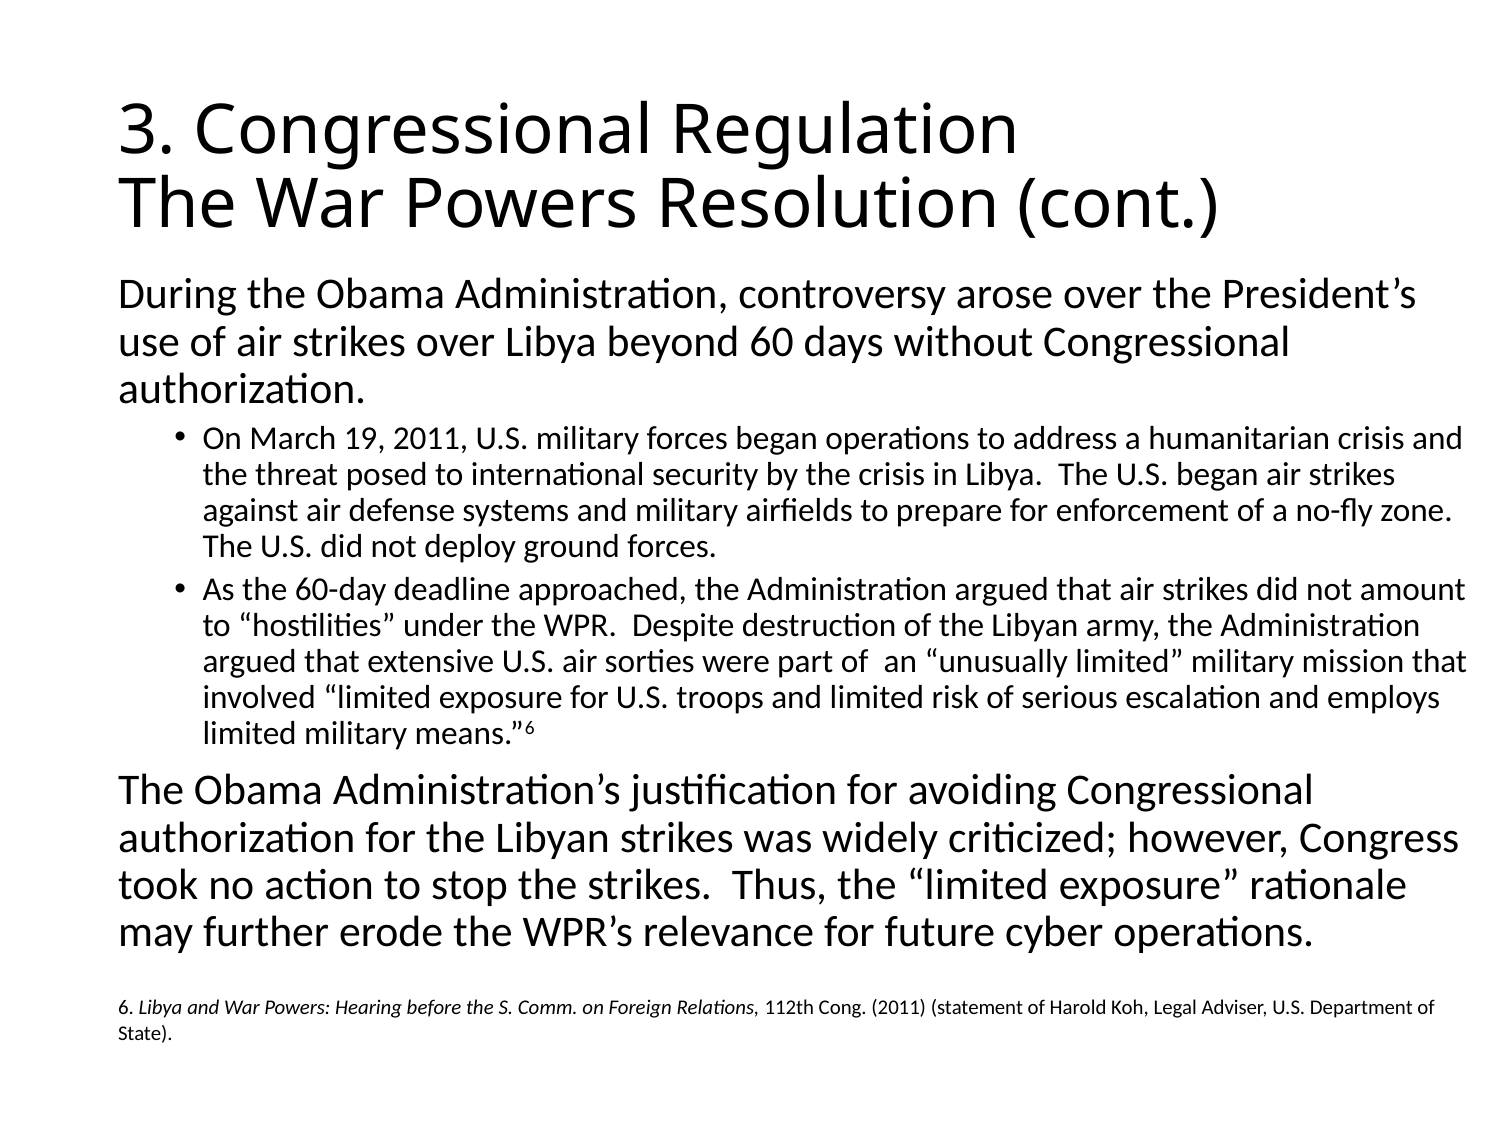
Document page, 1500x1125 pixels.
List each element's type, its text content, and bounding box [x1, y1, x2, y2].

list During the Obama Administration, controversy arose over the President’s use of air strikes over Libya beyond 60 days without Congressional authorization. On March 19, 2011, U.S. military forces began operations to address a humanitarian crisis and the threat posed to international security by the crisis in Libya. The U.S. began air strikes against air defense systems and military airfields to prepare for enforcement of a no-fly zone. The U.S. did not deploy ground forces. As the 60-day deadline approached, the Administration argued that air strikes did not amount to “hostilities” under the WPR. Despite destruction of the Libyan army, the Administration argued that extensive U.S. air sorties were part of an “unusually limited” military mission that involved “limited exposure for U.S. troops and limited risk of serious escalation and employs limited military means.”6 The Obama Administration’s justification for avoiding Congressional authorization for the Libyan strikes was widely criticized; however, Congress took no action to stop the strikes. Thus, the “limited exposure” rationale may further erode the WPR’s relevance for future cyber operations. 6. Libya and War Powers: Hearing before the S. Comm. on Foreign Relations, 112th Cong. (2011) (statement of Harold Koh, Legal Adviser, U.S. Department of State). [102, 263, 1488, 978]
title 3. Congressional Regulation The War Powers Resolution (cont.) [102, 59, 1398, 278]
